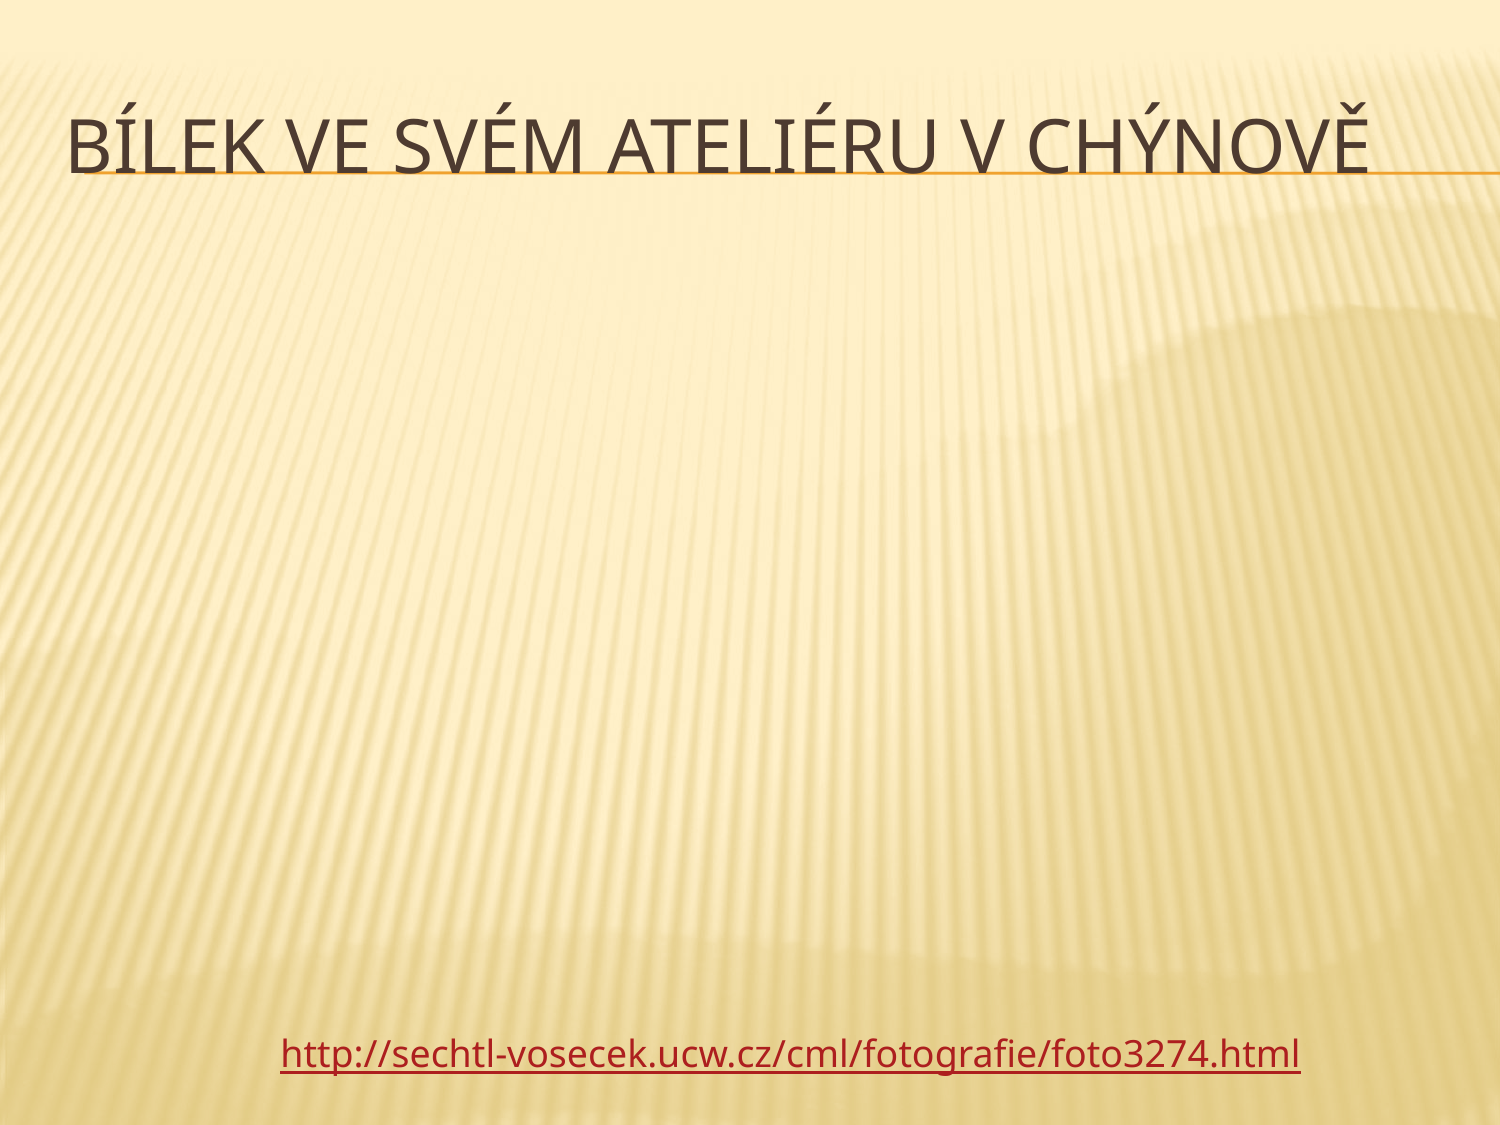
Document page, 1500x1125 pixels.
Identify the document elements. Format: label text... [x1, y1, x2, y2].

title Bílek ve svém ateliéru v chýnově [50, 75, 1475, 213]
text_box http://sechtl-vosecek.ucw.cz/cml/fotografie/foto3274.html [265, 1023, 1391, 1125]
